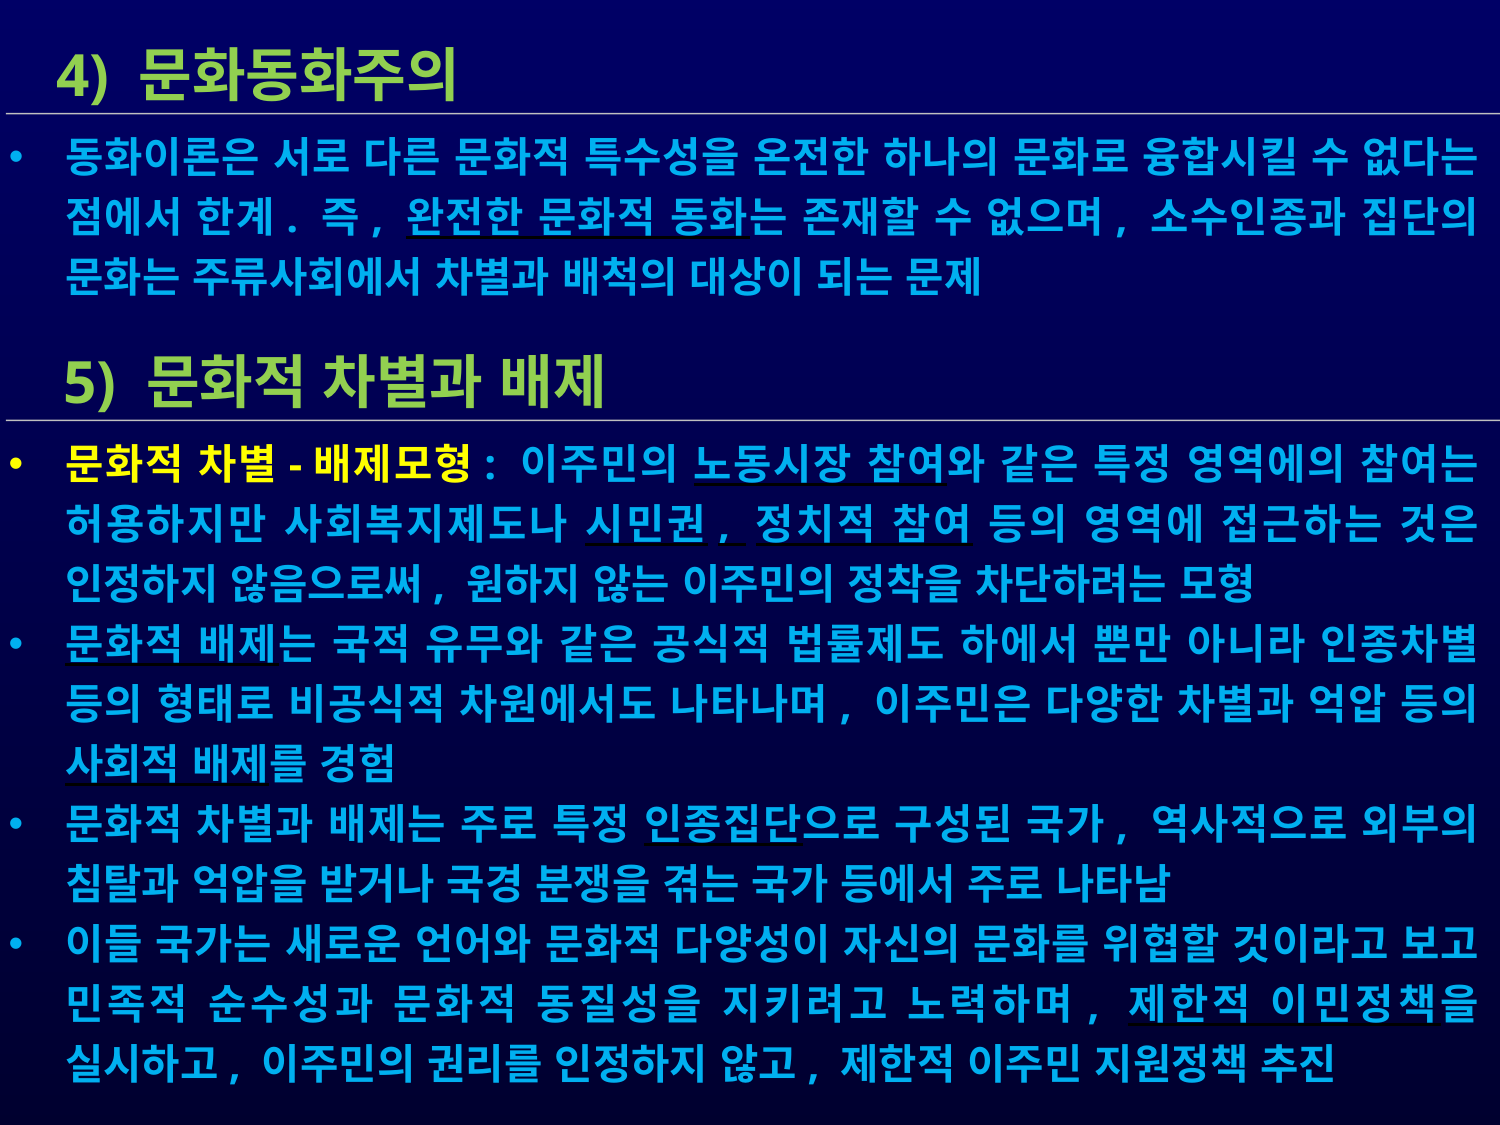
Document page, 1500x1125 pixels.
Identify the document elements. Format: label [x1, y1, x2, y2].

text_box [0, 30, 1500, 303]
text_box [0, 337, 1500, 1103]
